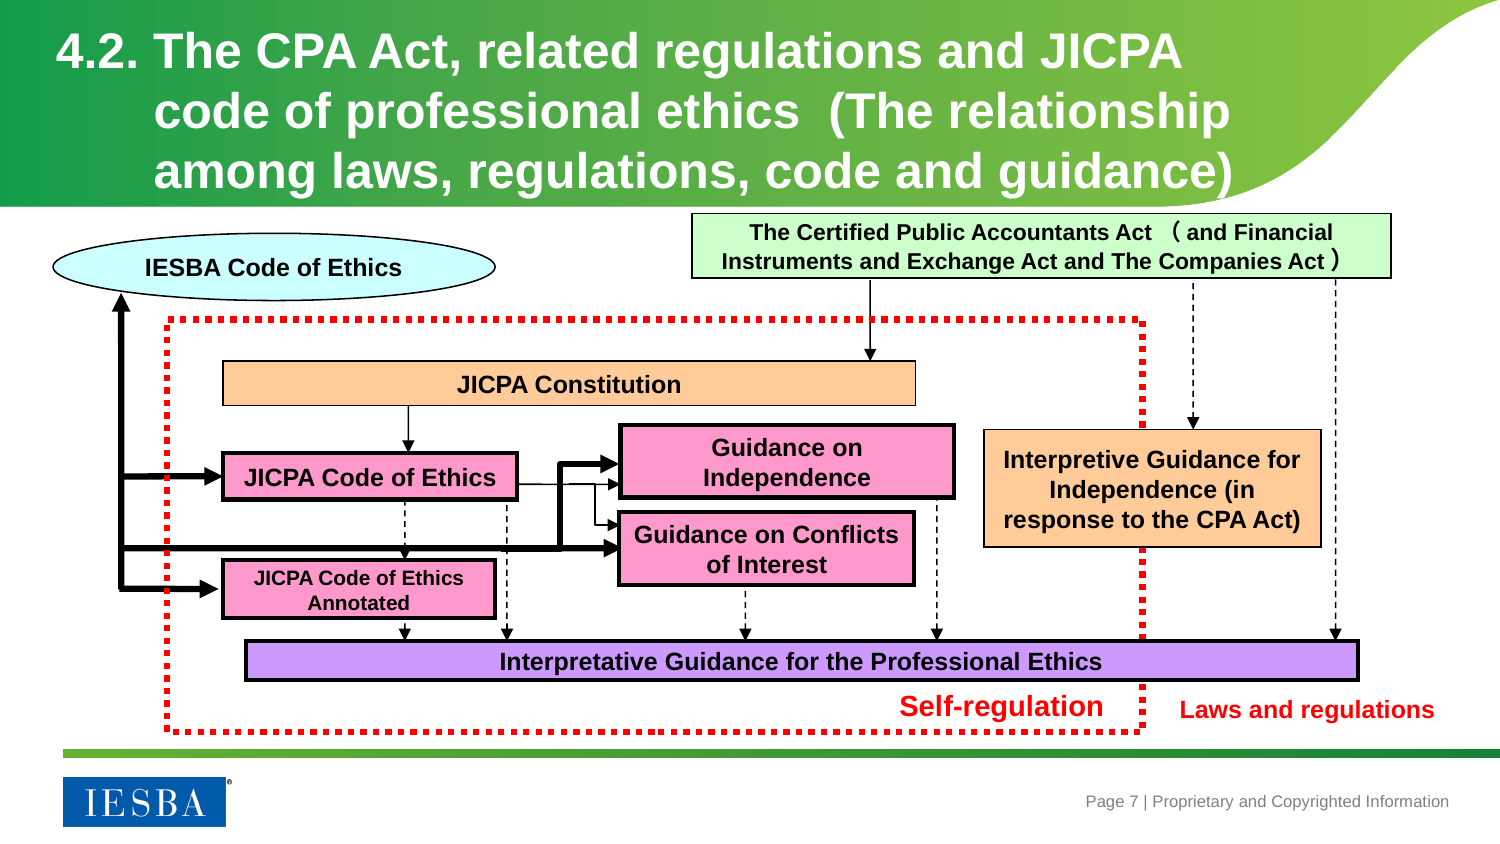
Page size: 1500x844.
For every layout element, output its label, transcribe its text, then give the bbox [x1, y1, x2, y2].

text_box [500, 463, 620, 550]
picture [63, 777, 232, 827]
title 4.2. The CPA Act, related regulations and JICPA code of professional ethics (The relationship among laws, regulations, code and guidance) [55, 75, 1294, 142]
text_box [52, 213, 1392, 733]
picture [0, 0, 1500, 207]
text_box Laws and regulations [1395, 690, 1452, 731]
